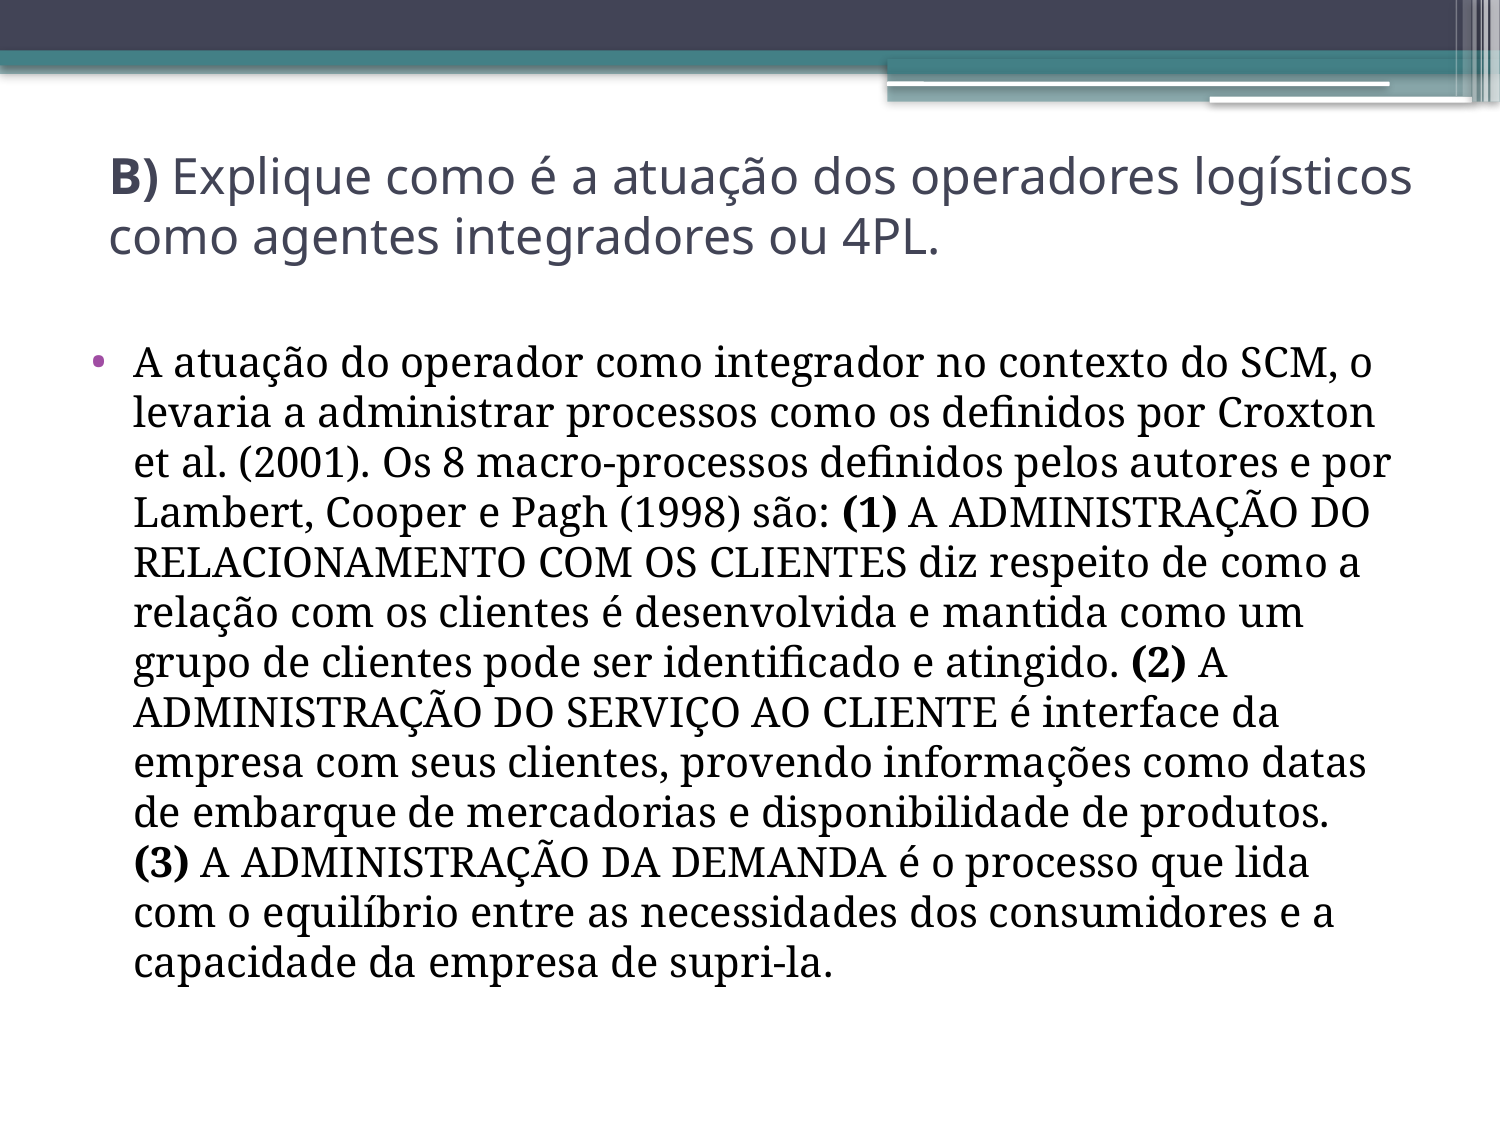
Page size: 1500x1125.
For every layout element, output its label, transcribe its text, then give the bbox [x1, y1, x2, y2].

list A atuação do operador como integrador no contexto do SCM, o levaria a administrar processos como os definidos por Croxton et al. (2001). Os 8 macro-processos definidos pelos autores e por Lambert, Cooper e Pagh (1998) são: (1) A ADMINISTRAÇÃO DO RELACIONAMENTO COM OS CLIENTES diz respeito de como a relação com os clientes é desenvolvida e mantida como um grupo de clientes pode ser identificado e atingido. (2) A ADMINISTRAÇÃO DO SERVIÇO AO CLIENTE é interface da empresa com seus clientes, provendo informações como datas de embarque de mercadorias e disponibilidade de produtos. (3) A ADMINISTRAÇÃO DA DEMANDA é o processo que lida com o equilíbrio entre as necessidades dos consumidores e a capacidade da empresa de supri-la. [58, 328, 1409, 1125]
title B) Explique como é a atuação dos operadores logísticos como agentes integradores ou 4PL. [93, 117, 1444, 293]
